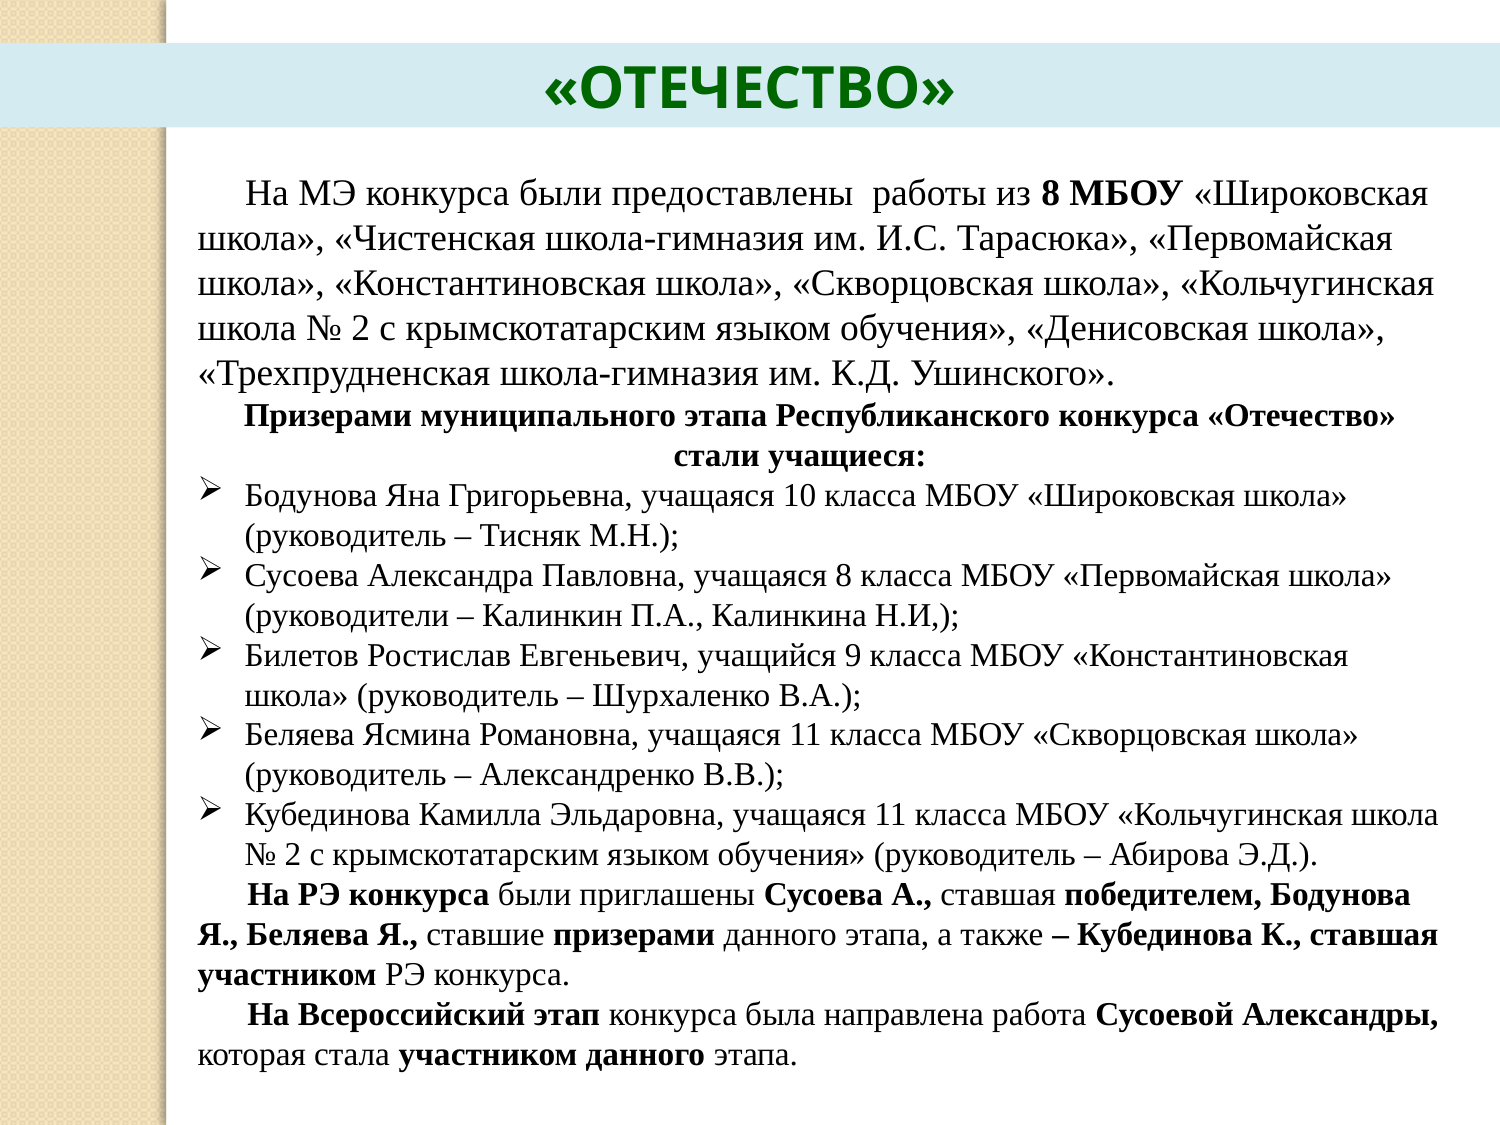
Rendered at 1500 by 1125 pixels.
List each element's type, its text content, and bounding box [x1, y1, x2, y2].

text_box На МЭ конкурса были предоставлены работы из 8 МБОУ «Широковская школа», «Чистенская школа-гимназия им. И.С. Тарасюка», «Первомайская школа», «Константиновская школа», «Скворцовская школа», «Кольчугинская школа № 2 с крымскотатарским языком обучения», «Денисовская школа», «Трехпрудненская школа-гимназия им. К.Д. Ушинского». Призерами муниципального этапа Республиканского конкурса «Отечество» стали учащиеся: Бодунова Яна Григорьевна, учащаяся 10 класса МБОУ «Широковская школа» (руководитель – Тисняк М.Н.); Сусоева Александра Павловна, учащаяся 8 класса МБОУ «Первомайская школа» (руководители – Калинкин П.А., Калинкина Н.И,); Билетов Ростислав Евгеньевич, учащийся 9 класса МБОУ «Константиновская школа» (руководитель – Шурхаленко В.А.); Беляева Ясмина Романовна, учащаяся 11 класса МБОУ «Скворцовская школа» (руководитель – Александренко В.В.); Кубединова Камилла Эльдаровна, учащаяся 11 класса МБОУ «Кольчугинская школа № 2 с крымскотатарским языком обучения» (руководитель – Абирова Э.Д.). На РЭ конкурса были приглашены Сусоева А., ставшая победителем, Бодунова Я., Беляева Я., ставшие призерами данного этапа, а также – Кубединова К., ставшая участником РЭ конкурса. На Всероссийский этап конкурса была направлена работа Сусоевой Александры, которая стала участником данного этапа. [182, 160, 1459, 1120]
text_box «ОТЕЧЕСТВО» [0, 42, 1500, 128]
